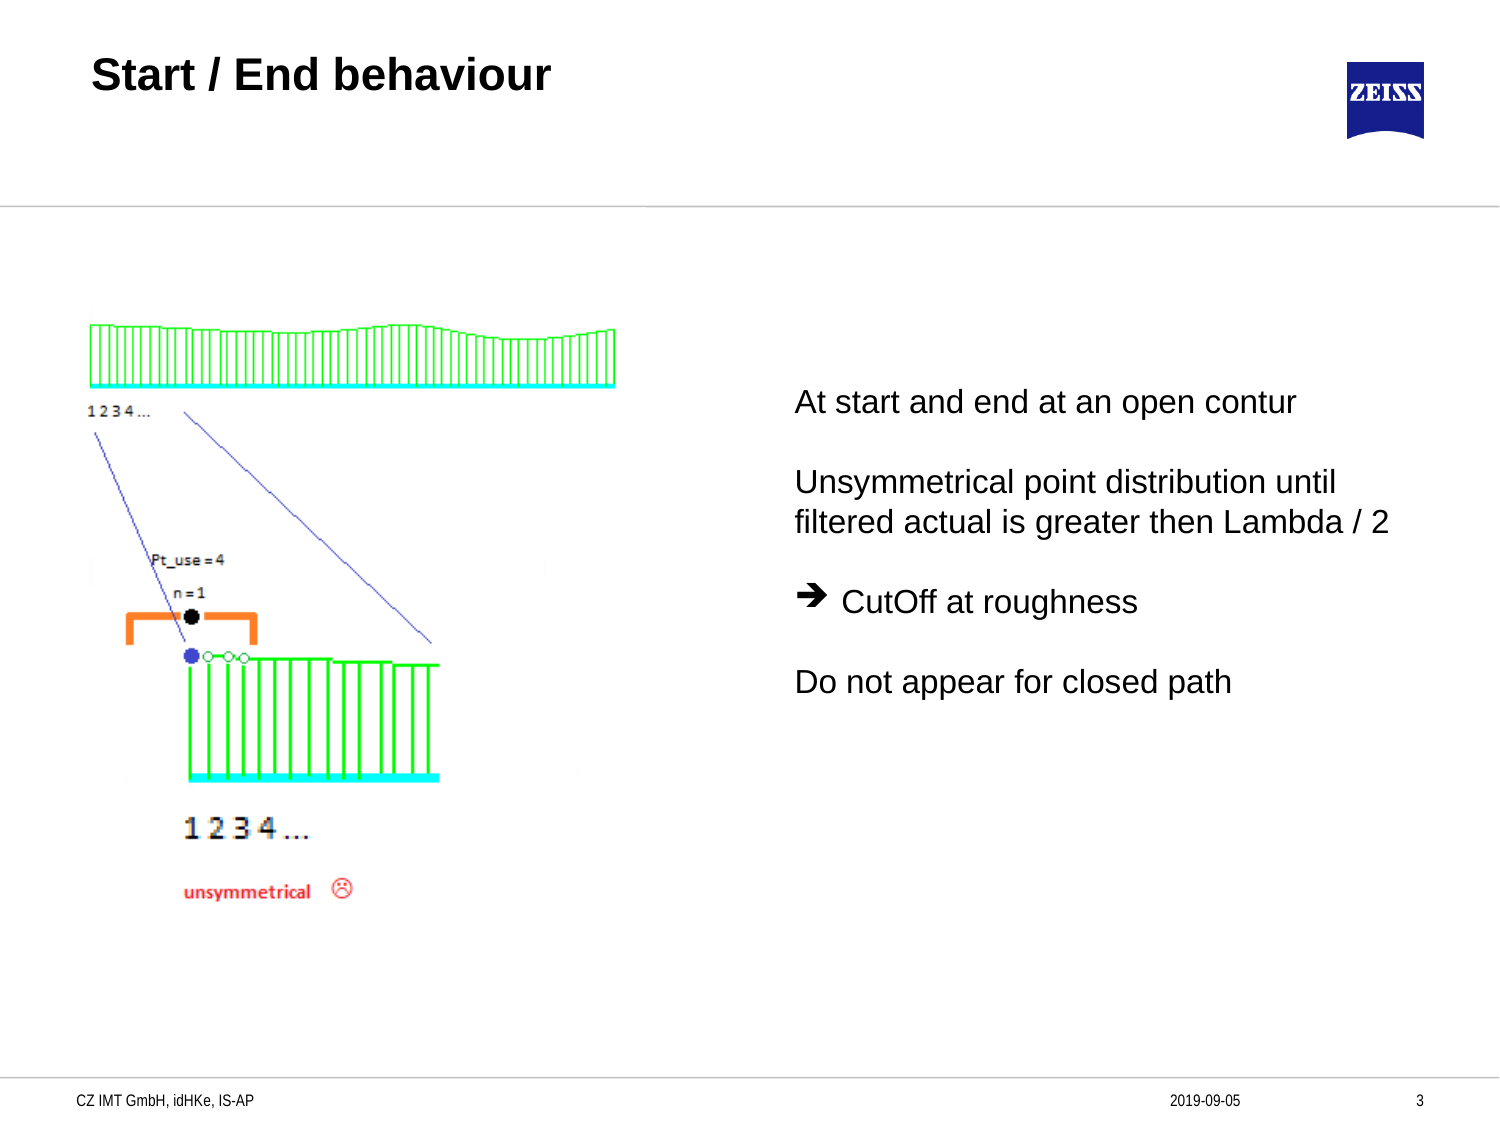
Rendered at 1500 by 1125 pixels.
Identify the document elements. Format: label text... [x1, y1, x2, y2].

picture [76, 309, 615, 920]
picture [1347, 62, 1424, 139]
text_box Start / End behaviour [76, 43, 1095, 197]
text_box At start and end at an open contur Unsymmetrical point distribution until filtered actual is greater then Lambda / 2 CutOff at roughness Do not appear for closed path [794, 380, 1424, 700]
